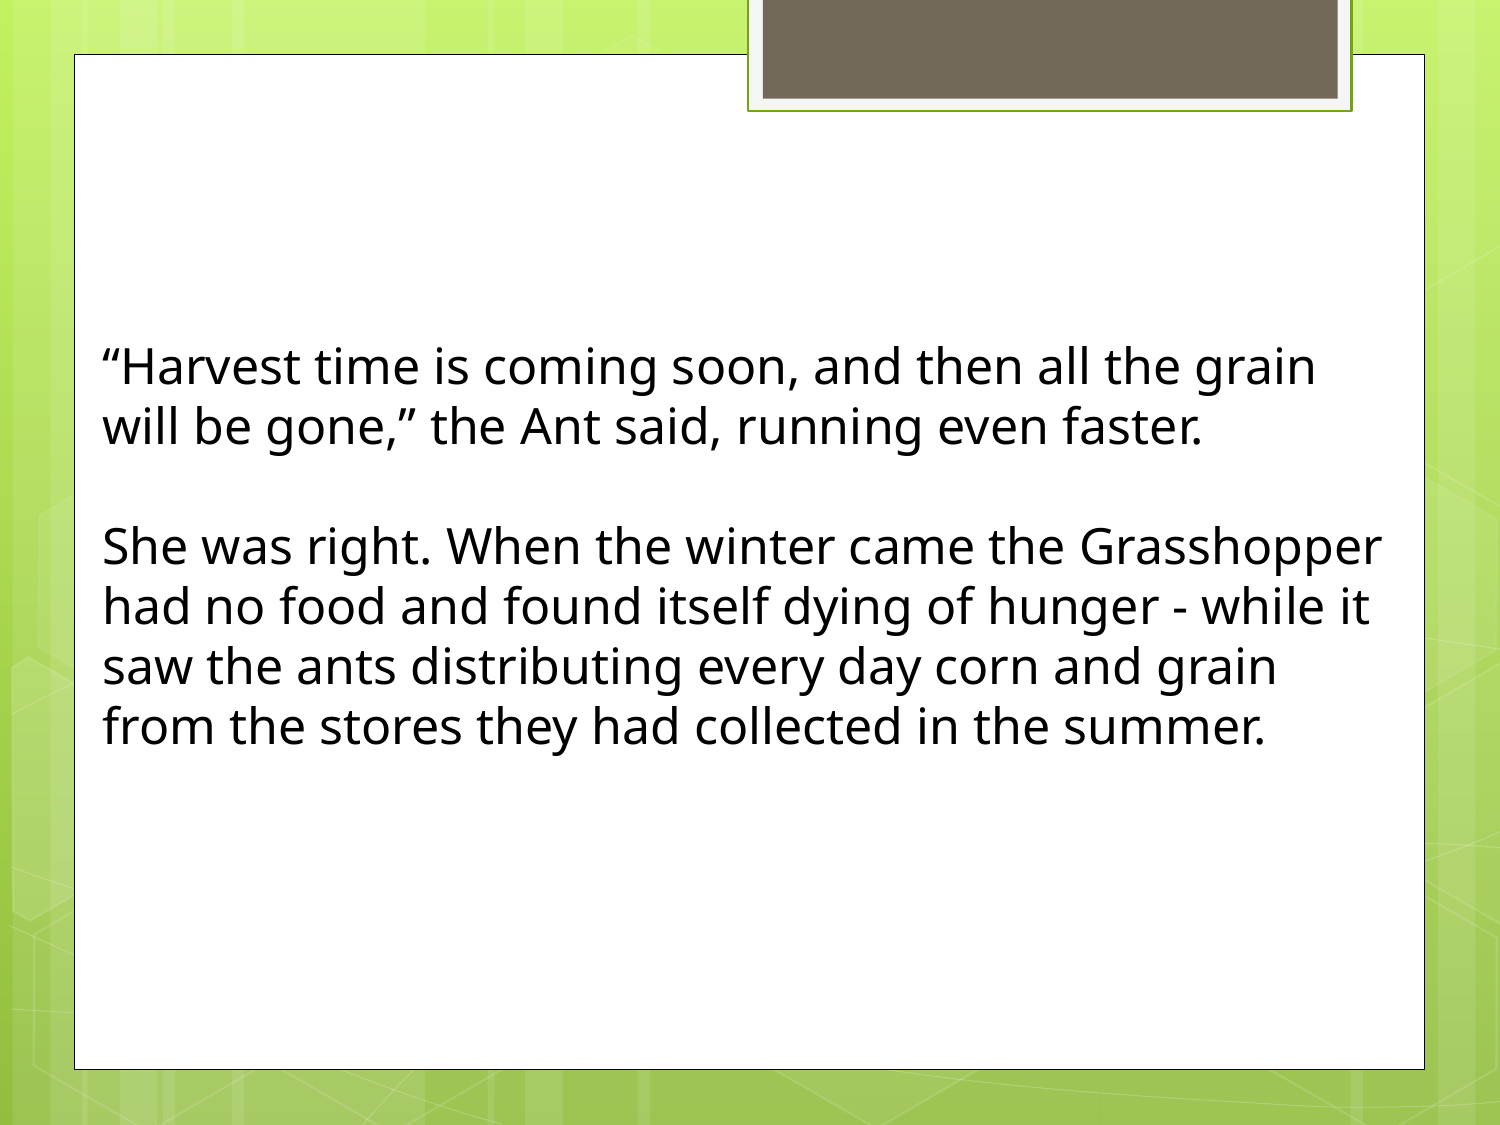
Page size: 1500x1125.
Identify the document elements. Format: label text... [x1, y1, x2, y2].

text_box “Harvest time is coming soon, and then all the grain will be gone,” the Ant said, running even faster. She was right. When the winter came the Grasshopper had no food and found itself dying of hunger - while it saw the ants distributing every day corn and grain from the stores they had collected in the summer. [87, 327, 1413, 763]
